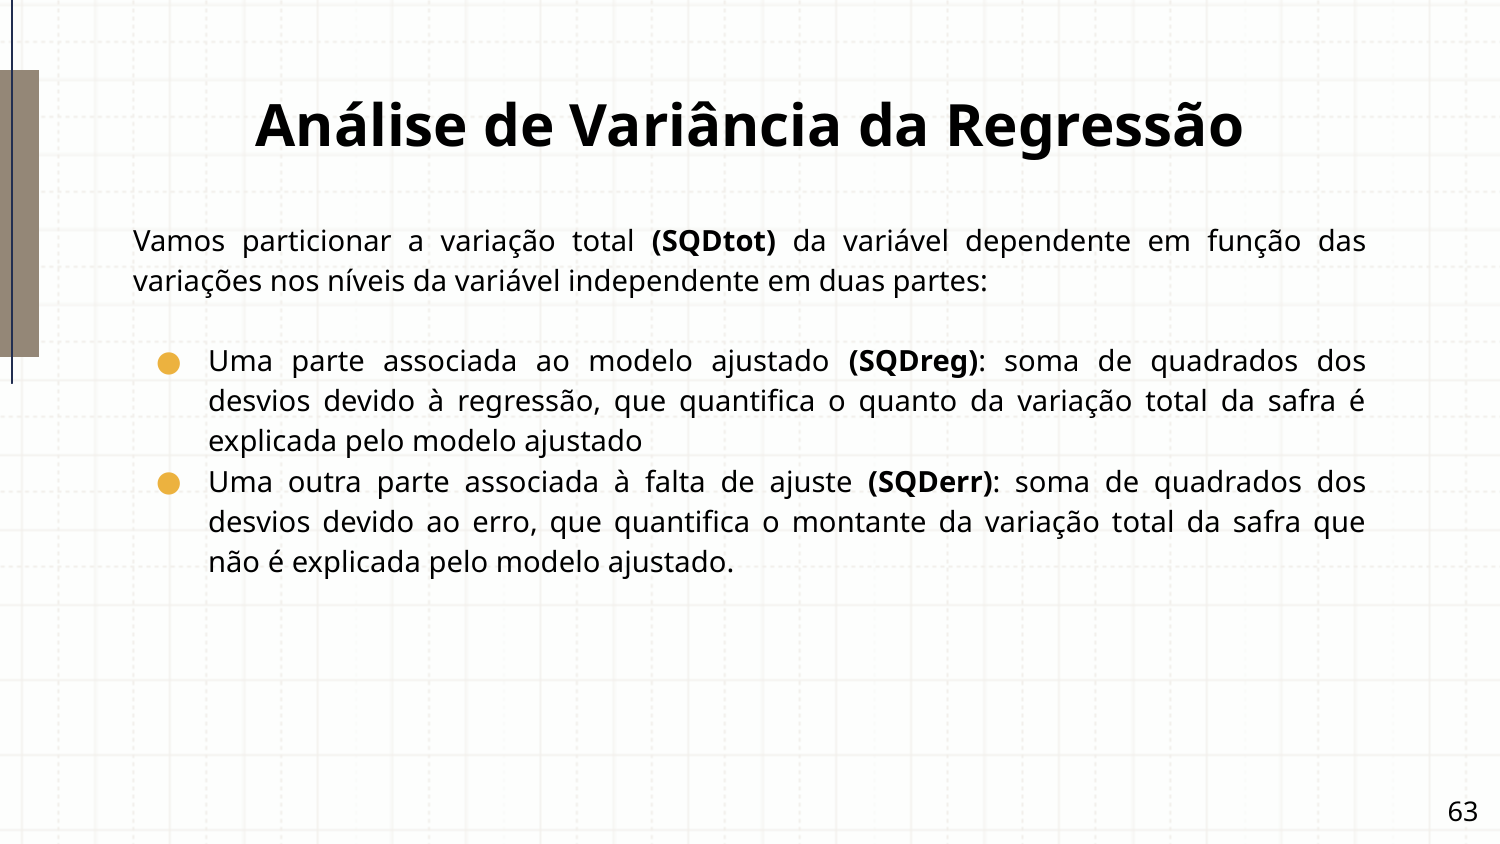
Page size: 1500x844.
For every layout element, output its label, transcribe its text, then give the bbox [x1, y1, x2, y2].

subtitle Vamos particionar a variação total (SQDtot) da variável dependente em função das variações nos níveis da variável independente em duas partes: Uma parte associada ao modelo ajustado (SQDreg): soma de quadrados dos desvios devido à regressão, que quantifica o quanto da variação total da safra é explicada pelo modelo ajustado Uma outra parte associada à falta de ajuste (SQDerr): soma de quadrados dos desvios devido ao erro, que quantifica o montante da variação total da safra que não é explicada pelo modelo ajustado. [118, 201, 1382, 335]
title Análise de Variância da Regressão [118, 72, 1382, 167]
slide_number ‹#› [1403, 779, 1494, 844]
